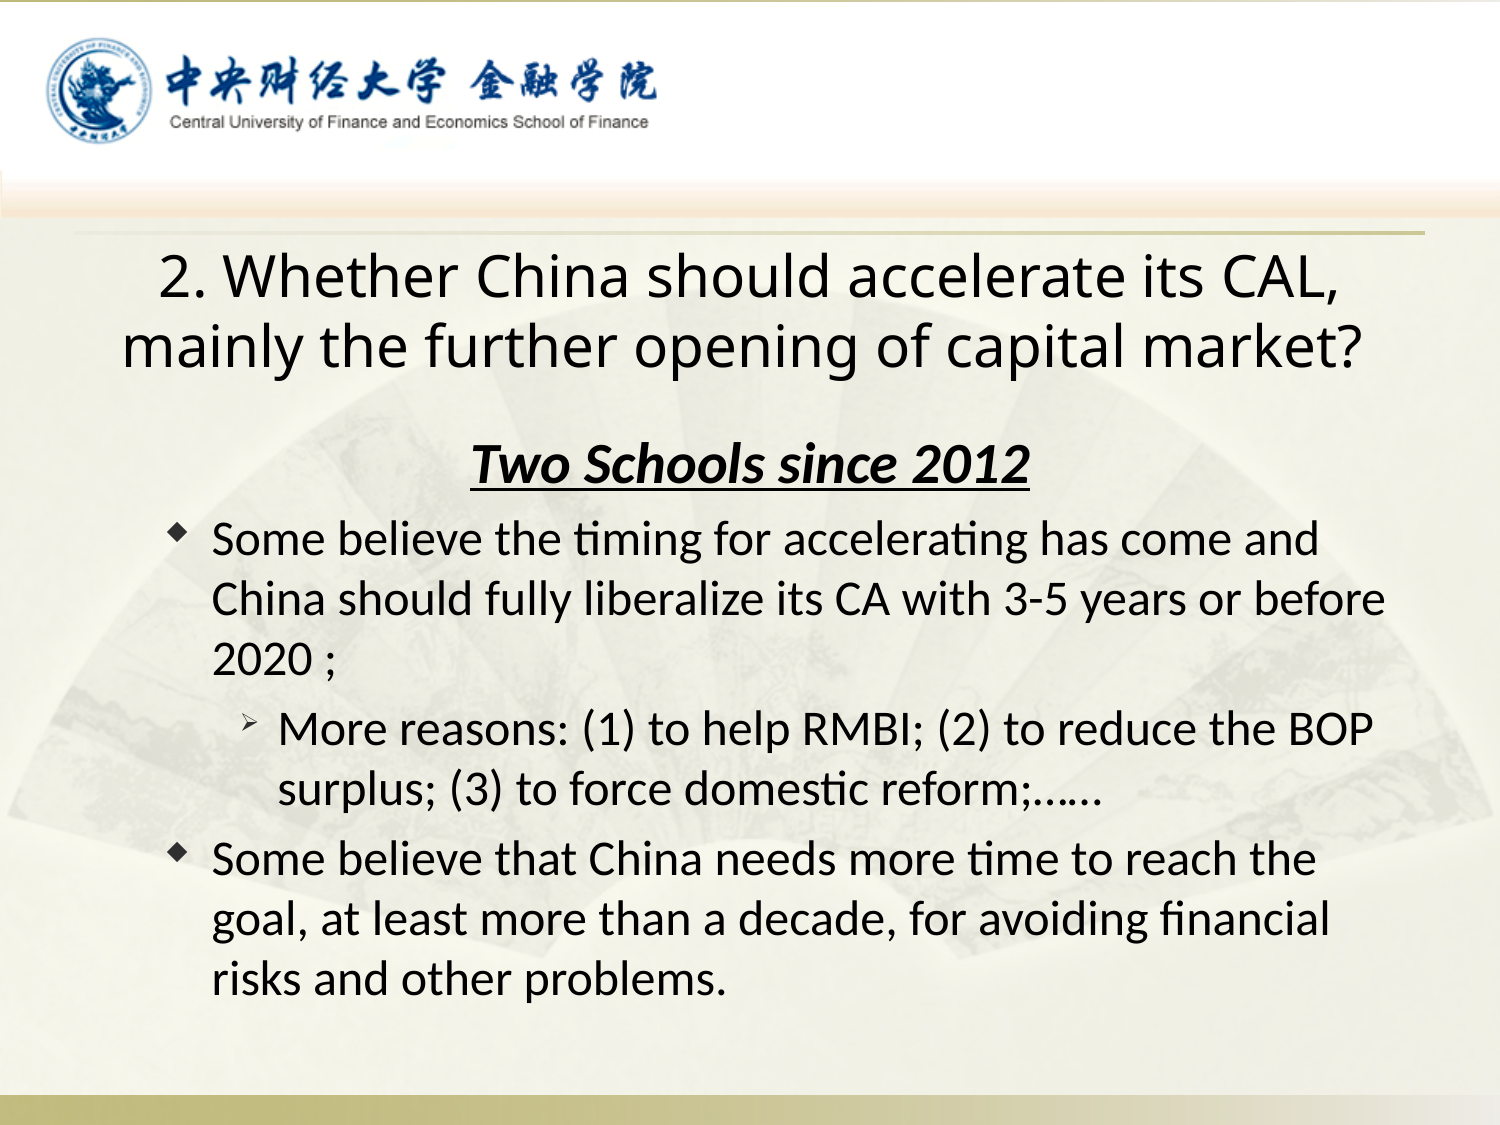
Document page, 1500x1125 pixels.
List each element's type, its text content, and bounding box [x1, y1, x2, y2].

list 2. Whether China should accelerate its CAL, mainly the further opening of capital market? Two Schools since 2012 Some believe the timing for accelerating has come and China should fully liberalize its CA with 3-5 years or before 2020 ; More reasons: (1) to help RMBI; (2) to reduce the BOP surplus; (3) to force domestic reform;…… Some believe that China needs more time to reach the goal, at least more than a decade, for avoiding financial risks and other problems. [75, 231, 1425, 1032]
picture [0, 2, 1500, 218]
